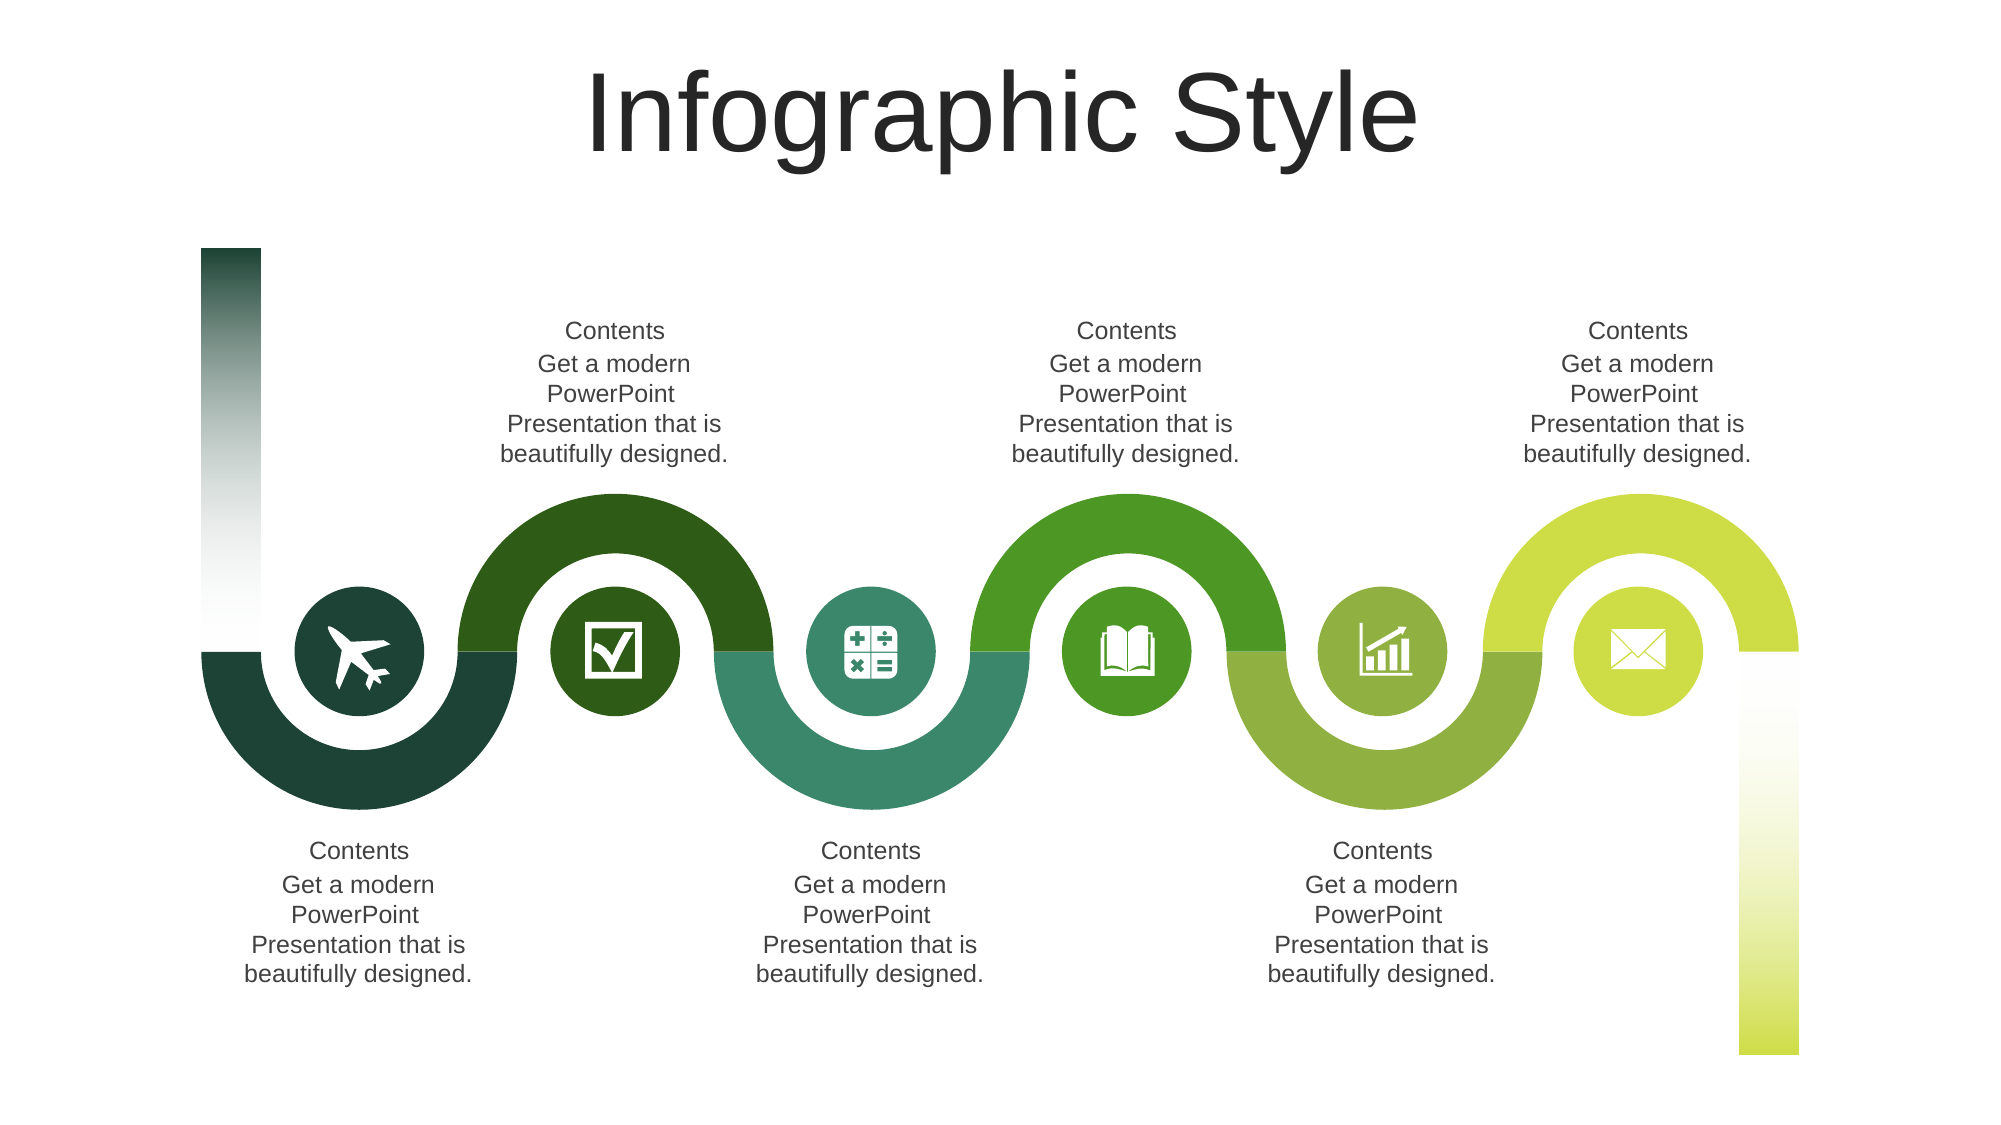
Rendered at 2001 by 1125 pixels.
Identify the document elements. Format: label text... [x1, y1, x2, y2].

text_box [1497, 306, 1780, 477]
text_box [1241, 827, 1524, 998]
list Infographic Style [53, 55, 1952, 175]
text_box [201, 248, 1799, 1054]
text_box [474, 306, 756, 477]
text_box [218, 827, 500, 998]
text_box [730, 827, 1012, 998]
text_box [985, 306, 1268, 477]
